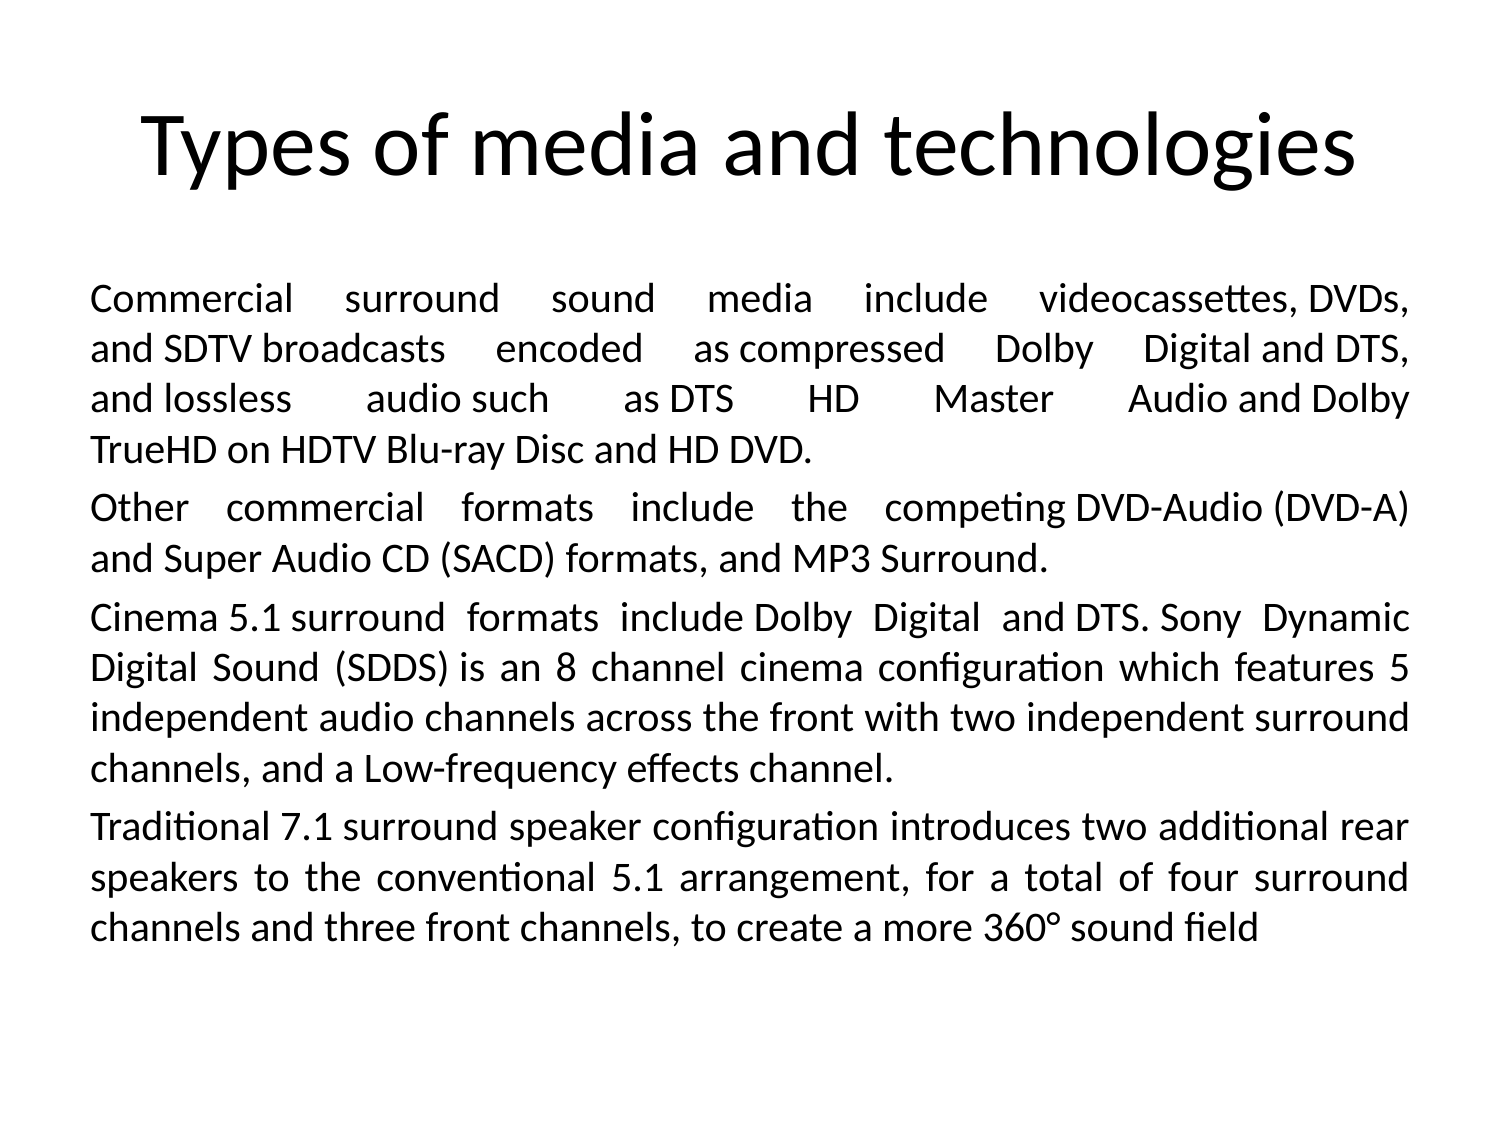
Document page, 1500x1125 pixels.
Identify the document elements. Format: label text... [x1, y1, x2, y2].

list Commercial surround sound media include videocassettes, DVDs, and SDTV broadcasts encoded as compressed Dolby Digital and DTS, and lossless audio such as DTS HD Master Audio and Dolby TrueHD on HDTV Blu-ray Disc and HD DVD. Other commercial formats include the competing DVD-Audio (DVD-A) and Super Audio CD (SACD) formats, and MP3 Surround. Cinema 5.1 surround formats include Dolby Digital and DTS. Sony Dynamic Digital Sound (SDDS) is an 8 channel cinema configuration which features 5 independent audio channels across the front with two independent surround channels, and a Low-frequency effects channel. Traditional 7.1 surround speaker configuration introduces two additional rear speakers to the conventional 5.1 arrangement, for a total of four surround channels and three front channels, to create a more 360° sound field [75, 262, 1425, 1005]
title Types of media and technologies [75, 45, 1425, 233]
